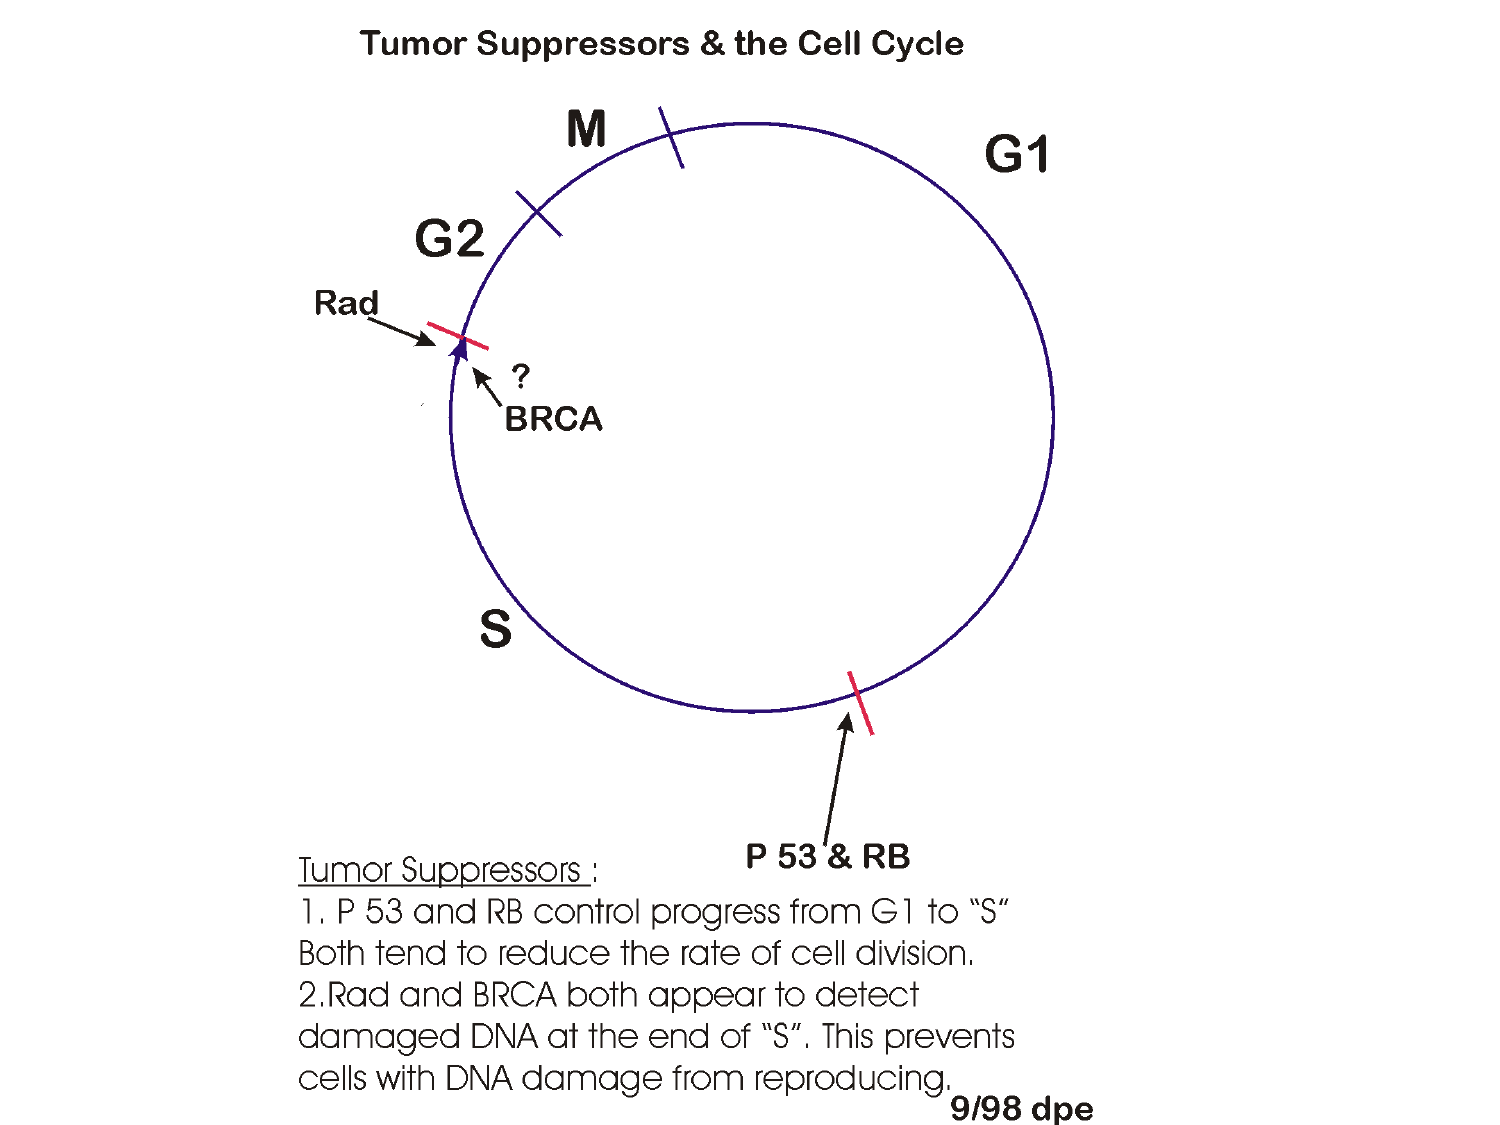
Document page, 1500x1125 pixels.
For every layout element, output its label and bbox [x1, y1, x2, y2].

list [298, 30, 1093, 1125]
